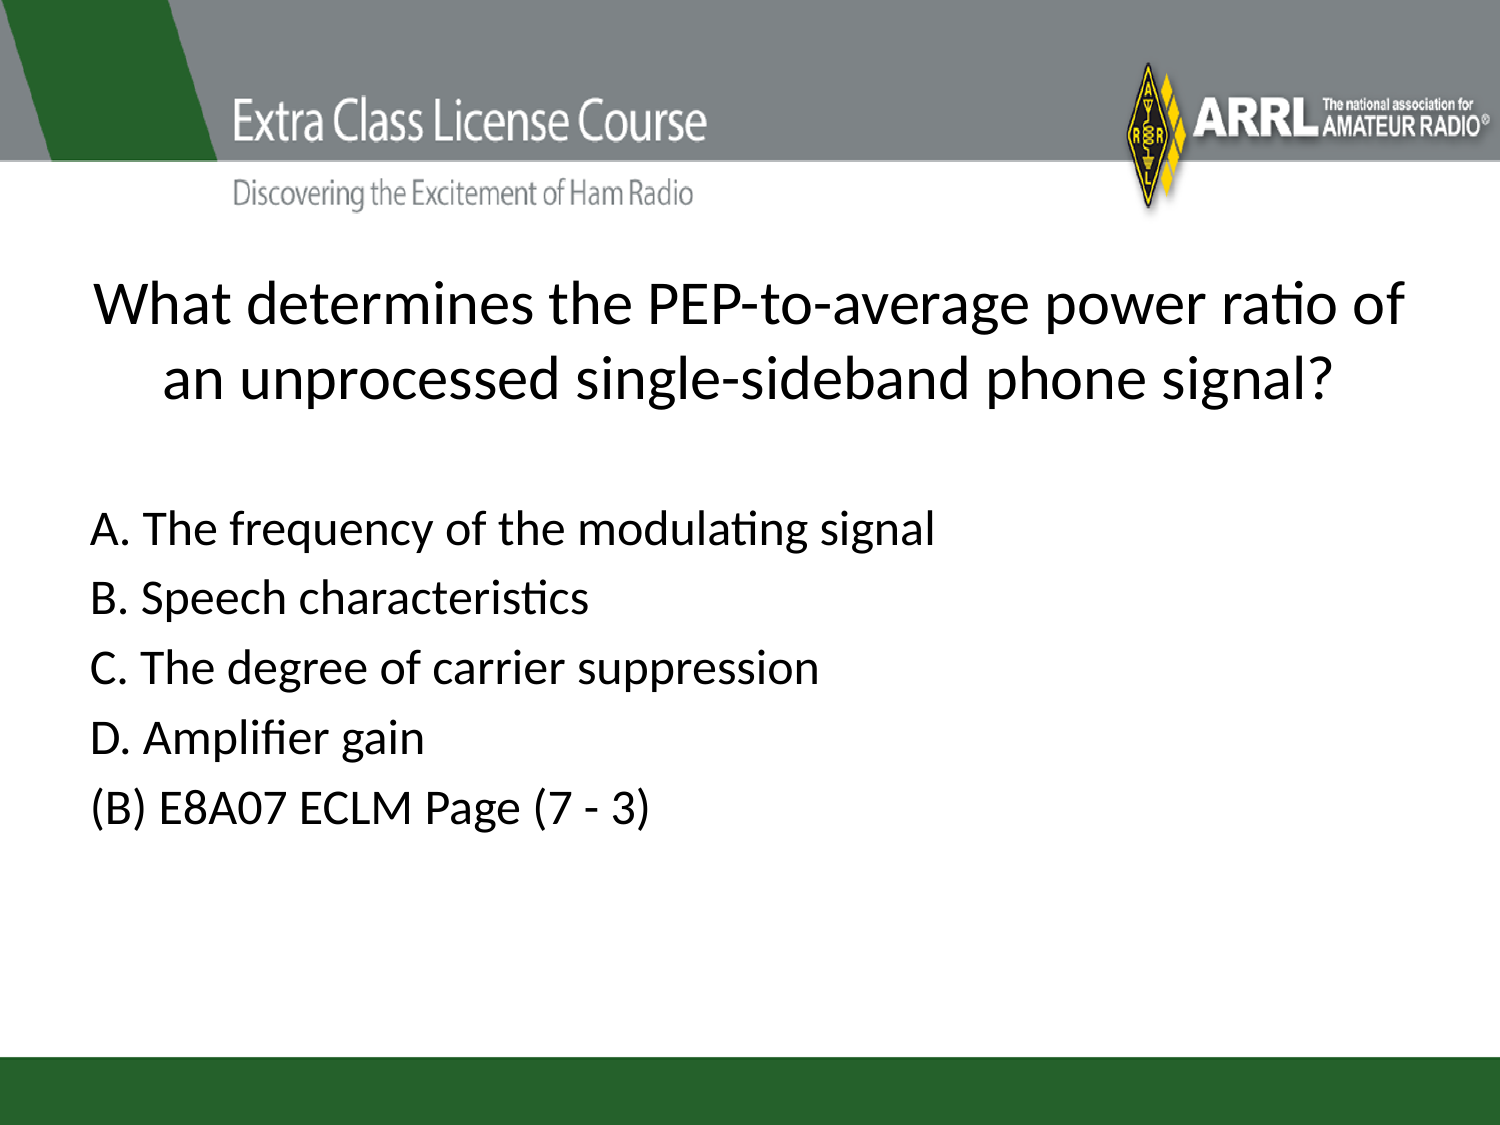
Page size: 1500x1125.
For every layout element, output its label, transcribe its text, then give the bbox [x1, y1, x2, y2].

picture [0, 0, 1500, 1125]
title What determines the PEP-to-average power ratio of an unprocessed single-sideband phone signal? [75, 254, 1425, 435]
list A. The frequency of the modulating signal B. Speech characteristics C. The degree of carrier suppression D. Amplifier gain (B) E8A07 ECLM Page (7 - 3) [75, 487, 1425, 1005]
